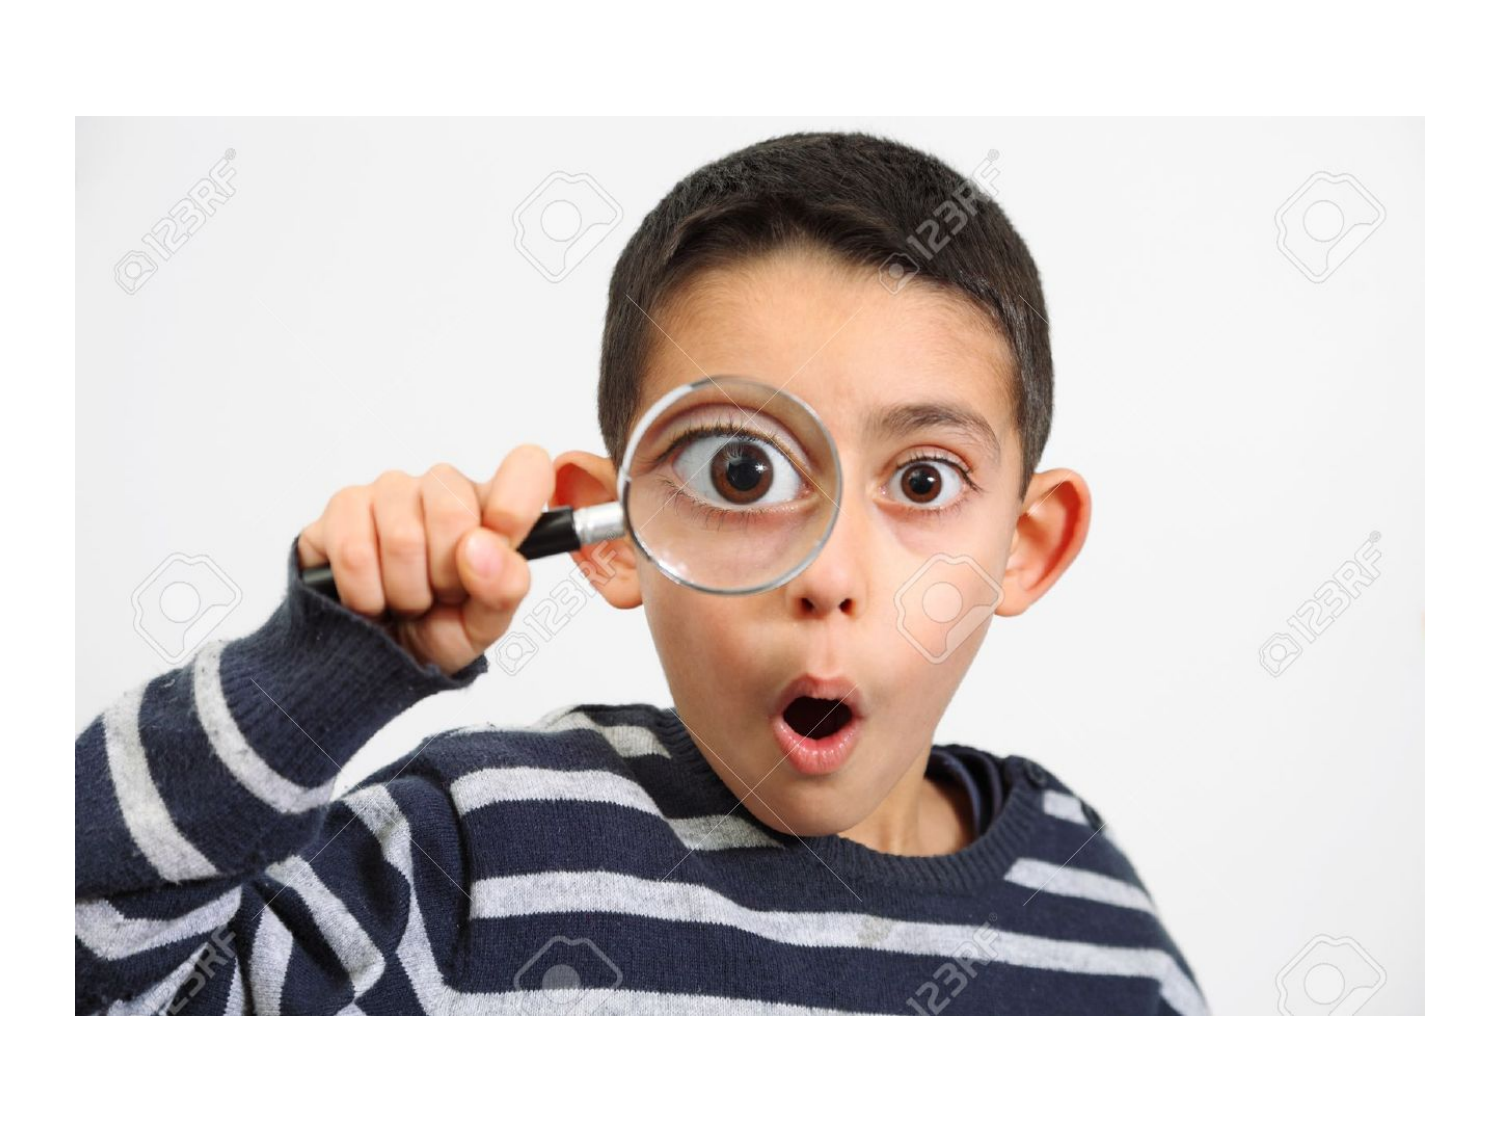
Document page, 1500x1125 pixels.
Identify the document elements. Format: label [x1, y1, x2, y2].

list [74, 71, 1426, 1062]
